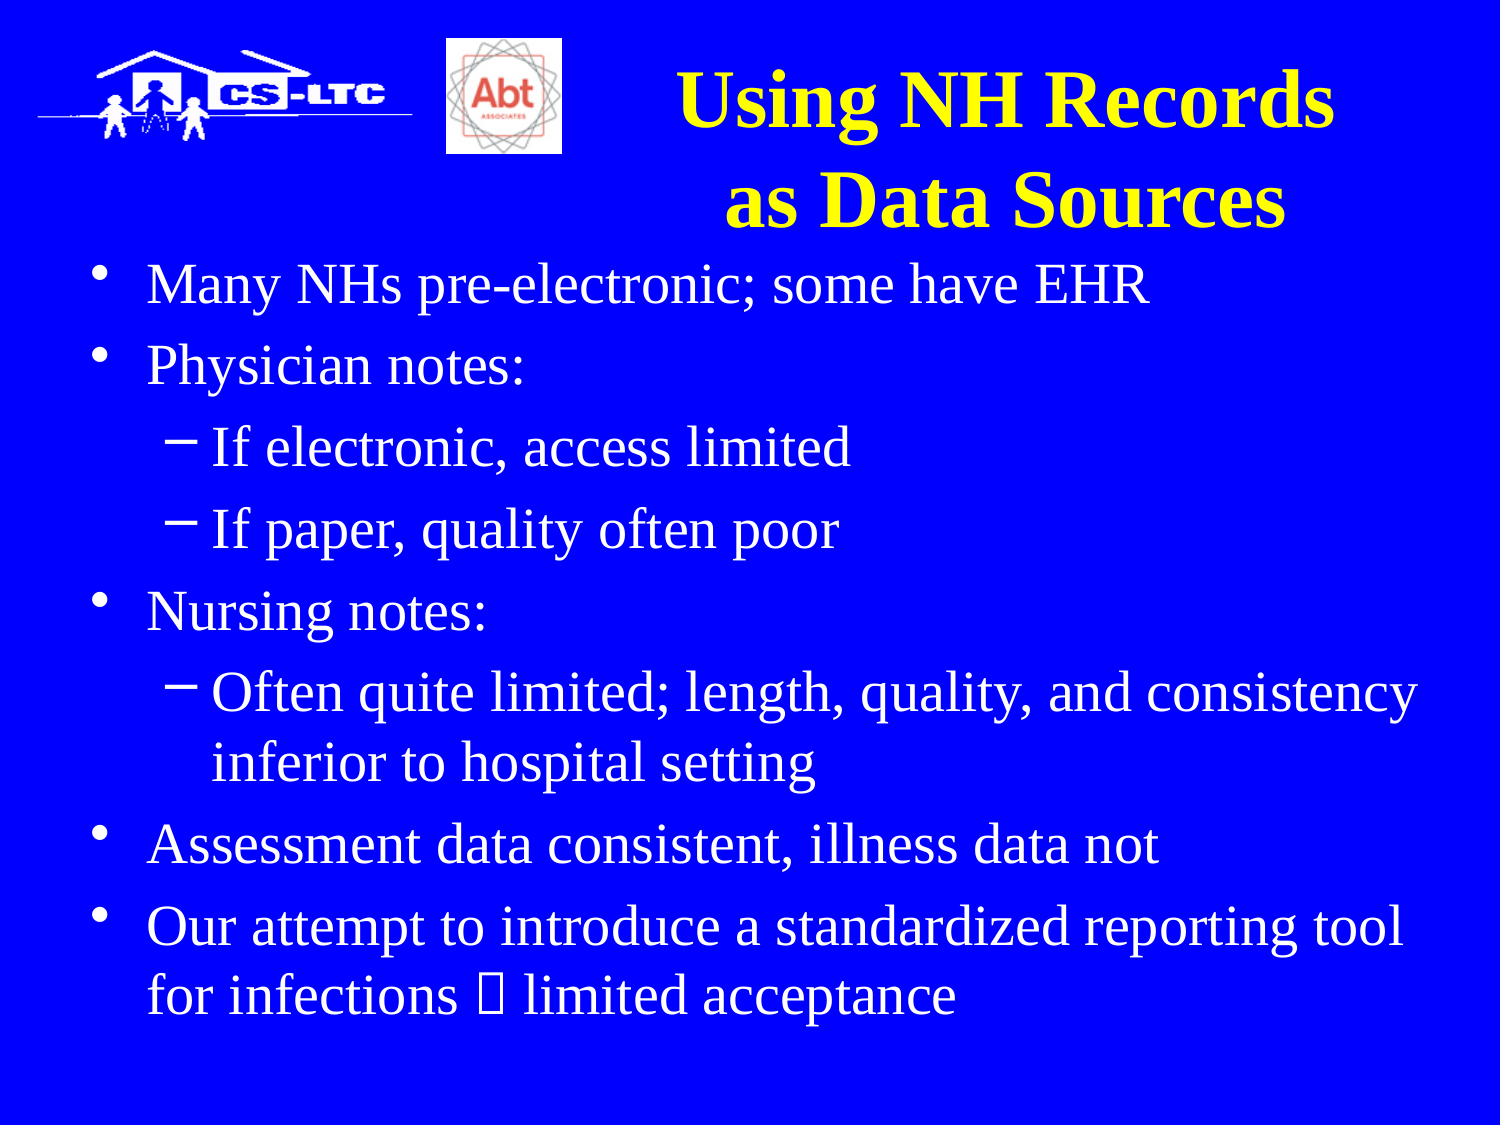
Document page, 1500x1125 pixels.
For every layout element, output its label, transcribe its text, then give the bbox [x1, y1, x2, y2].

picture [446, 38, 562, 154]
list Many NHs pre-electronic; some have EHR Physician notes: If electronic, access limited If paper, quality often poor Nursing notes: Often quite limited; length, quality, and consistency inferior to hospital setting Assessment data consistent, illness data not Our attempt to introduce a standardized reporting tool for infections  limited acceptance [75, 237, 1438, 1000]
picture [37, 50, 413, 141]
title Using NH Records as Data Sources [624, 50, 1388, 237]
